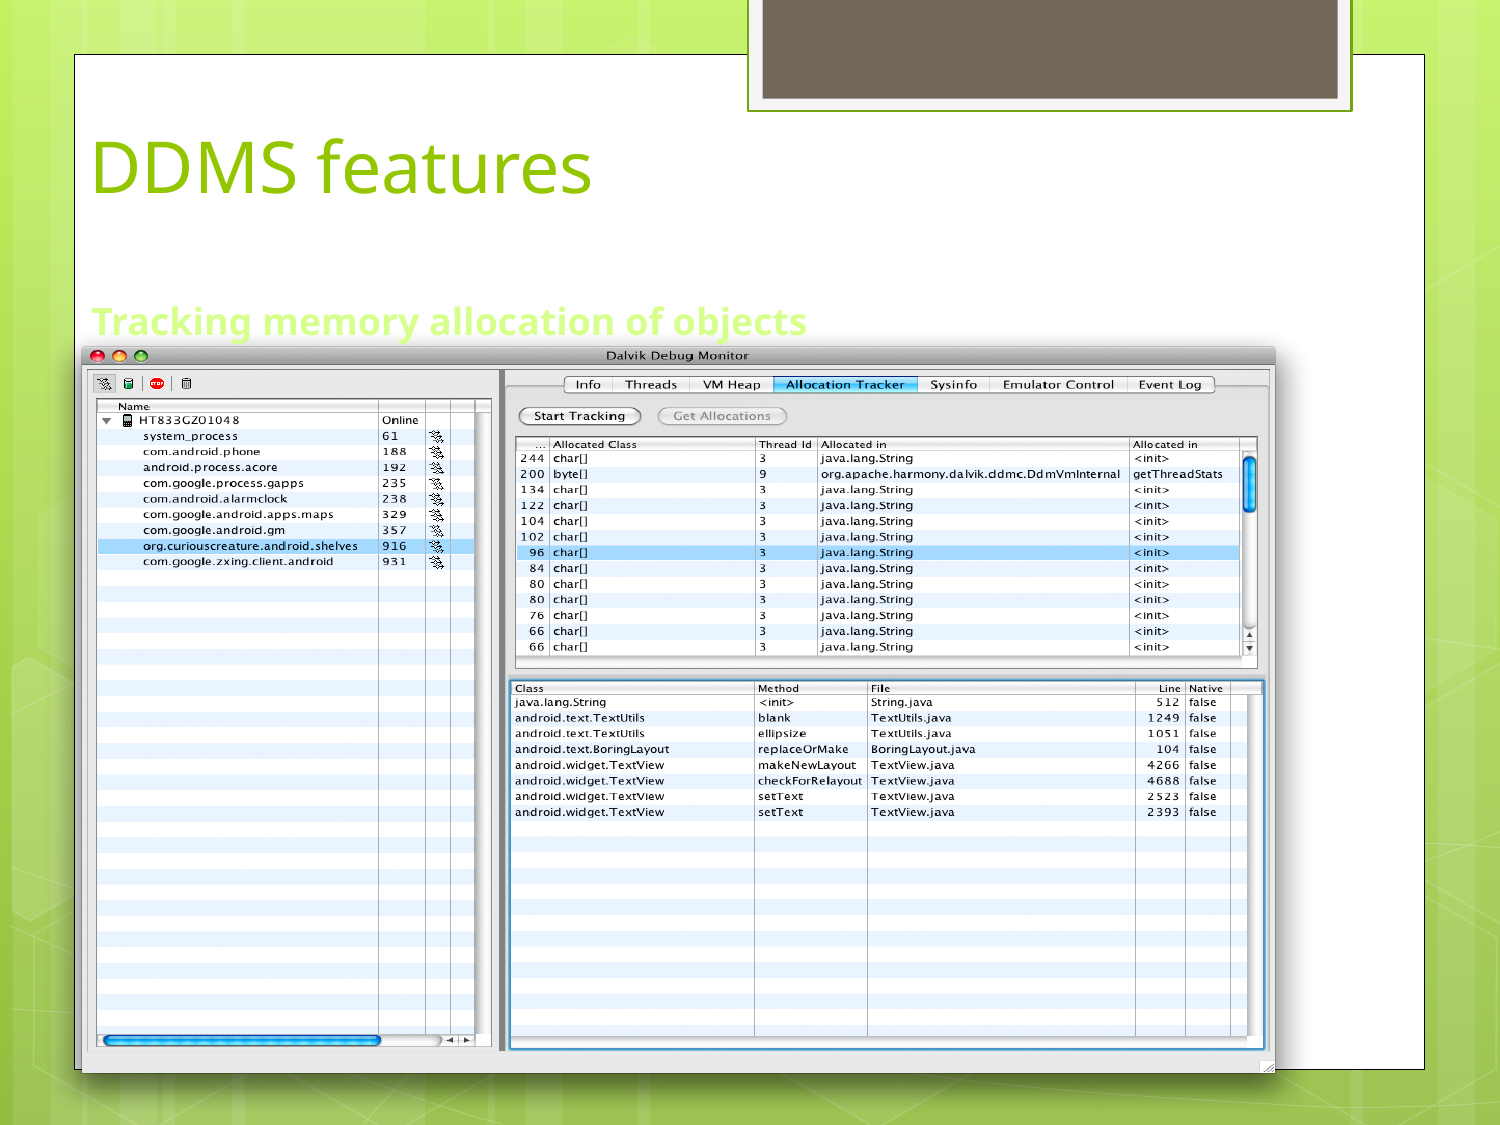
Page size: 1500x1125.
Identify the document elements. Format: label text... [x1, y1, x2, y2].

text_box Tracking memory allocation of objects [76, 290, 951, 324]
title DDMS features [74, 113, 1425, 302]
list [40, 325, 1318, 1119]
